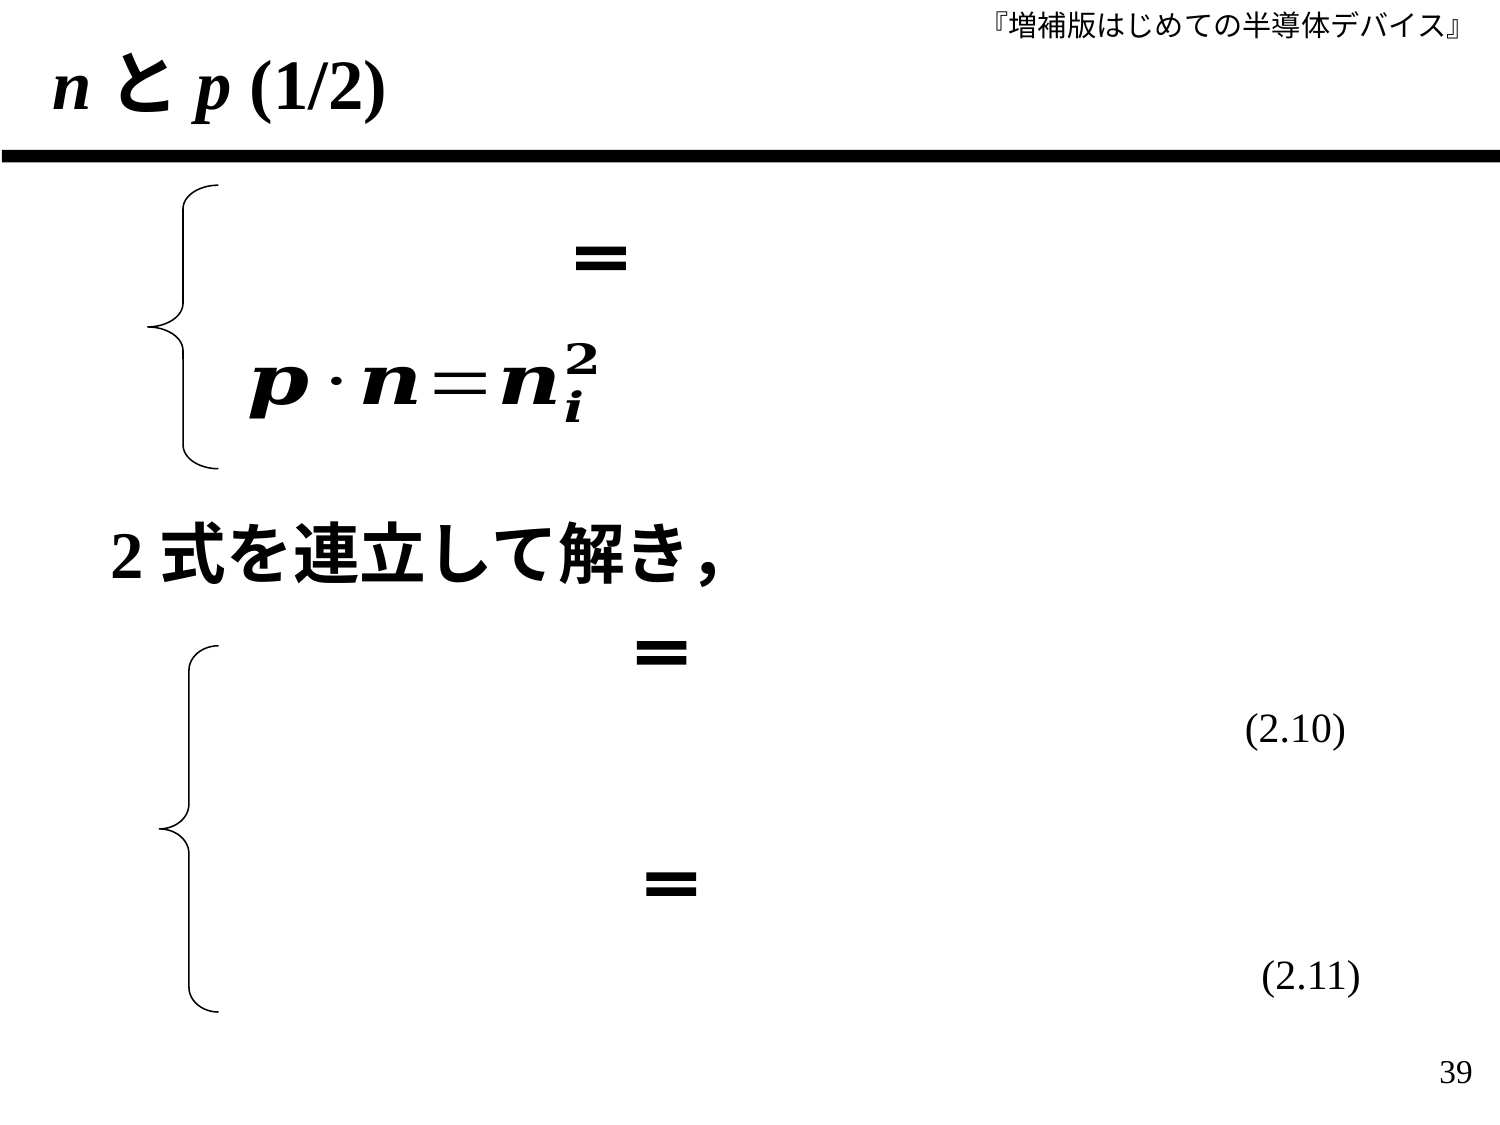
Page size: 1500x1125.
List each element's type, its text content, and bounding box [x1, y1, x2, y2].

title nとp (1/2) [37, 0, 1500, 163]
text_box 2式を連立して解き， [95, 504, 771, 599]
text_box (2.10) [1230, 693, 1362, 758]
text_box (2.11) [1246, 940, 1376, 1006]
text_box [159, 645, 219, 1013]
text_box [147, 185, 219, 469]
text_box 39 [1175, 1042, 1488, 1118]
